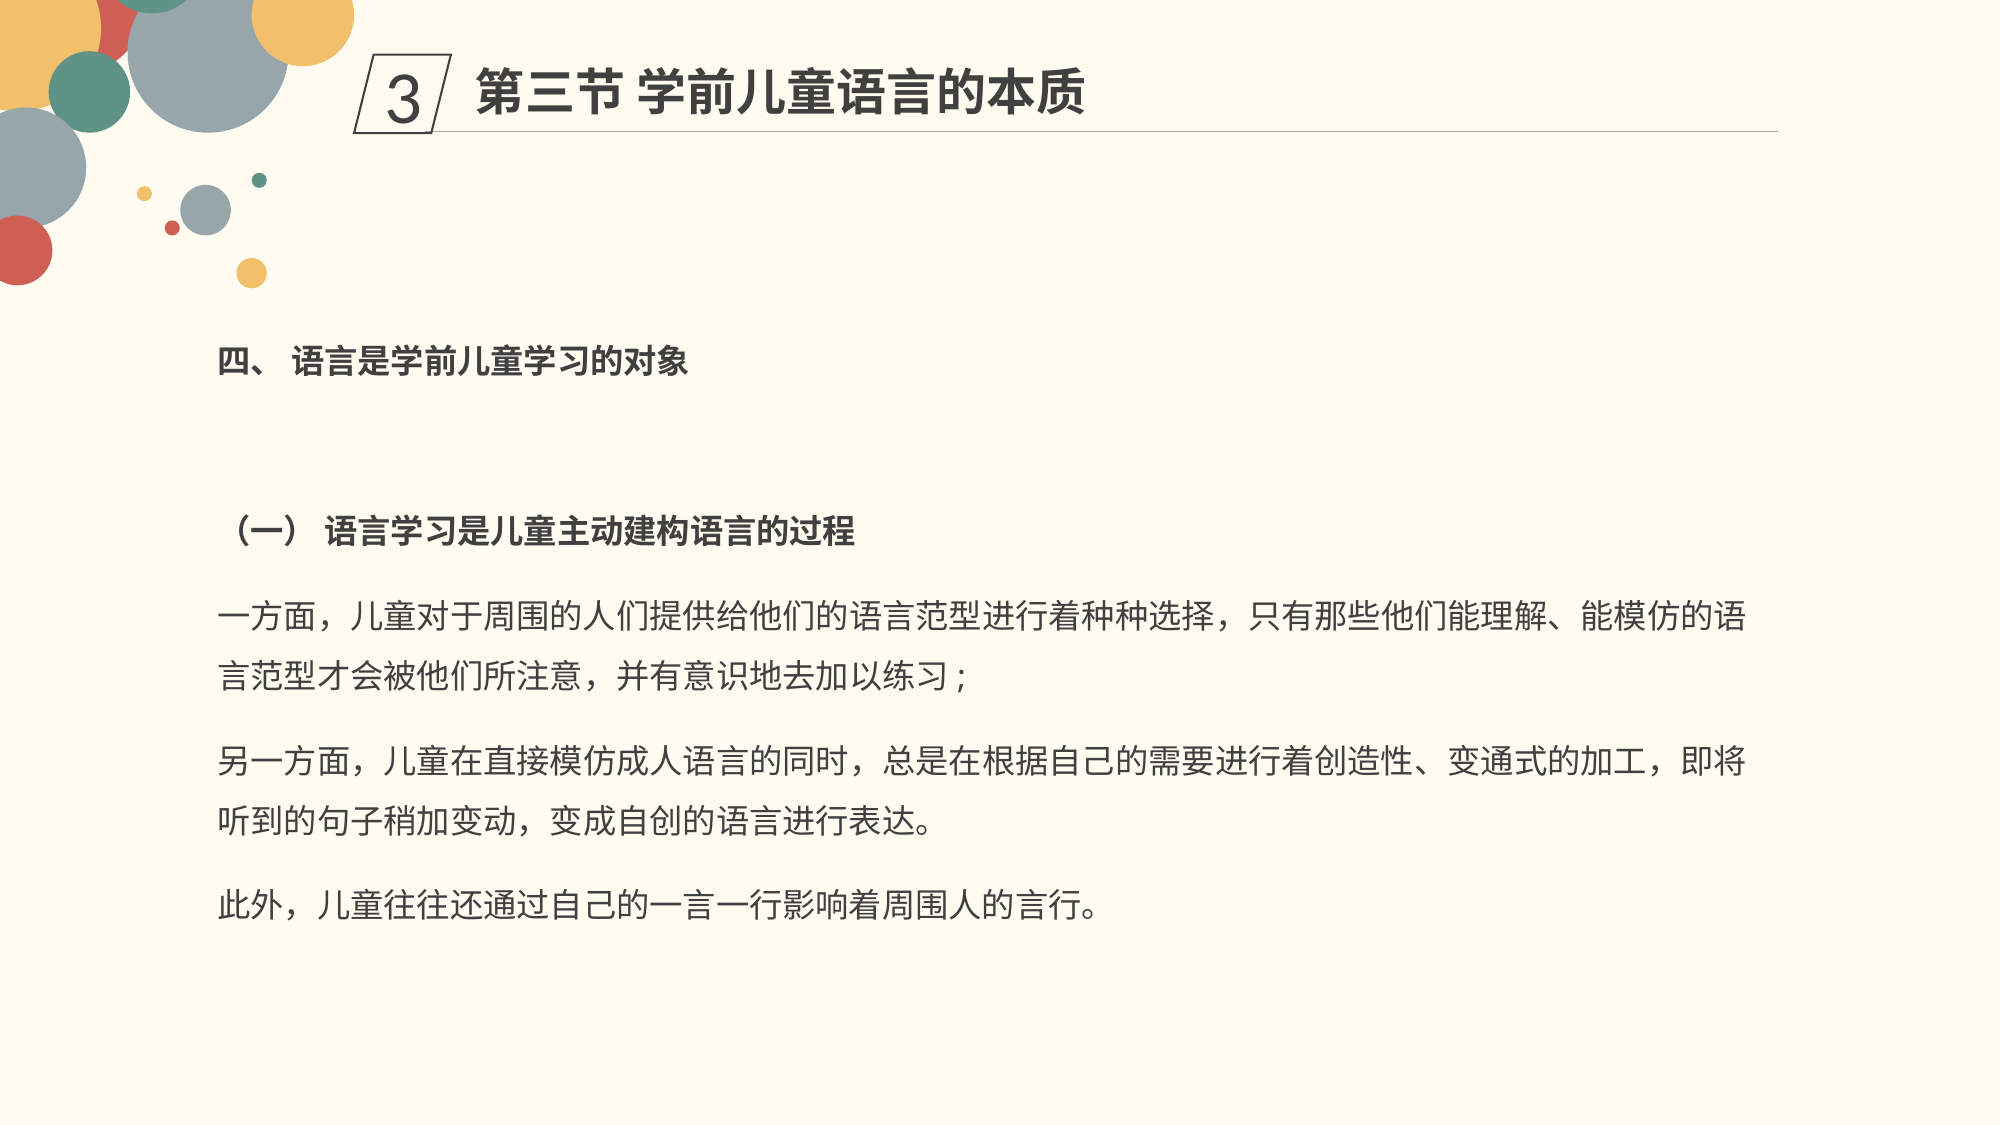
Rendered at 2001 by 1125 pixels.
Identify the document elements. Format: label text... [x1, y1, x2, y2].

text_box 3 [355, 53, 453, 135]
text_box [0, 0, 355, 289]
text_box 四、 语言是学前儿童学习的对象 （一） 语言学习是儿童主动建构语言的过程 一方面，儿童对于周围的人们提供给他们的语言范型进行着种种选择，只有那些他们能理解、能模仿的语言范型才会被他们所注意，并有意识地去加以练习; 另一方面，儿童在直接模仿成人语言的同时，总是在根据自己的需要进行着创造性、变通式的加工，即将听到的句子稍加变动，变成自创的语言进行表达。 此外，儿童往往还通过自己的一言一行影响着周围人的言行。 [202, 313, 1778, 932]
text_box 第三节 学前儿童语言的本质 [460, 53, 1454, 129]
